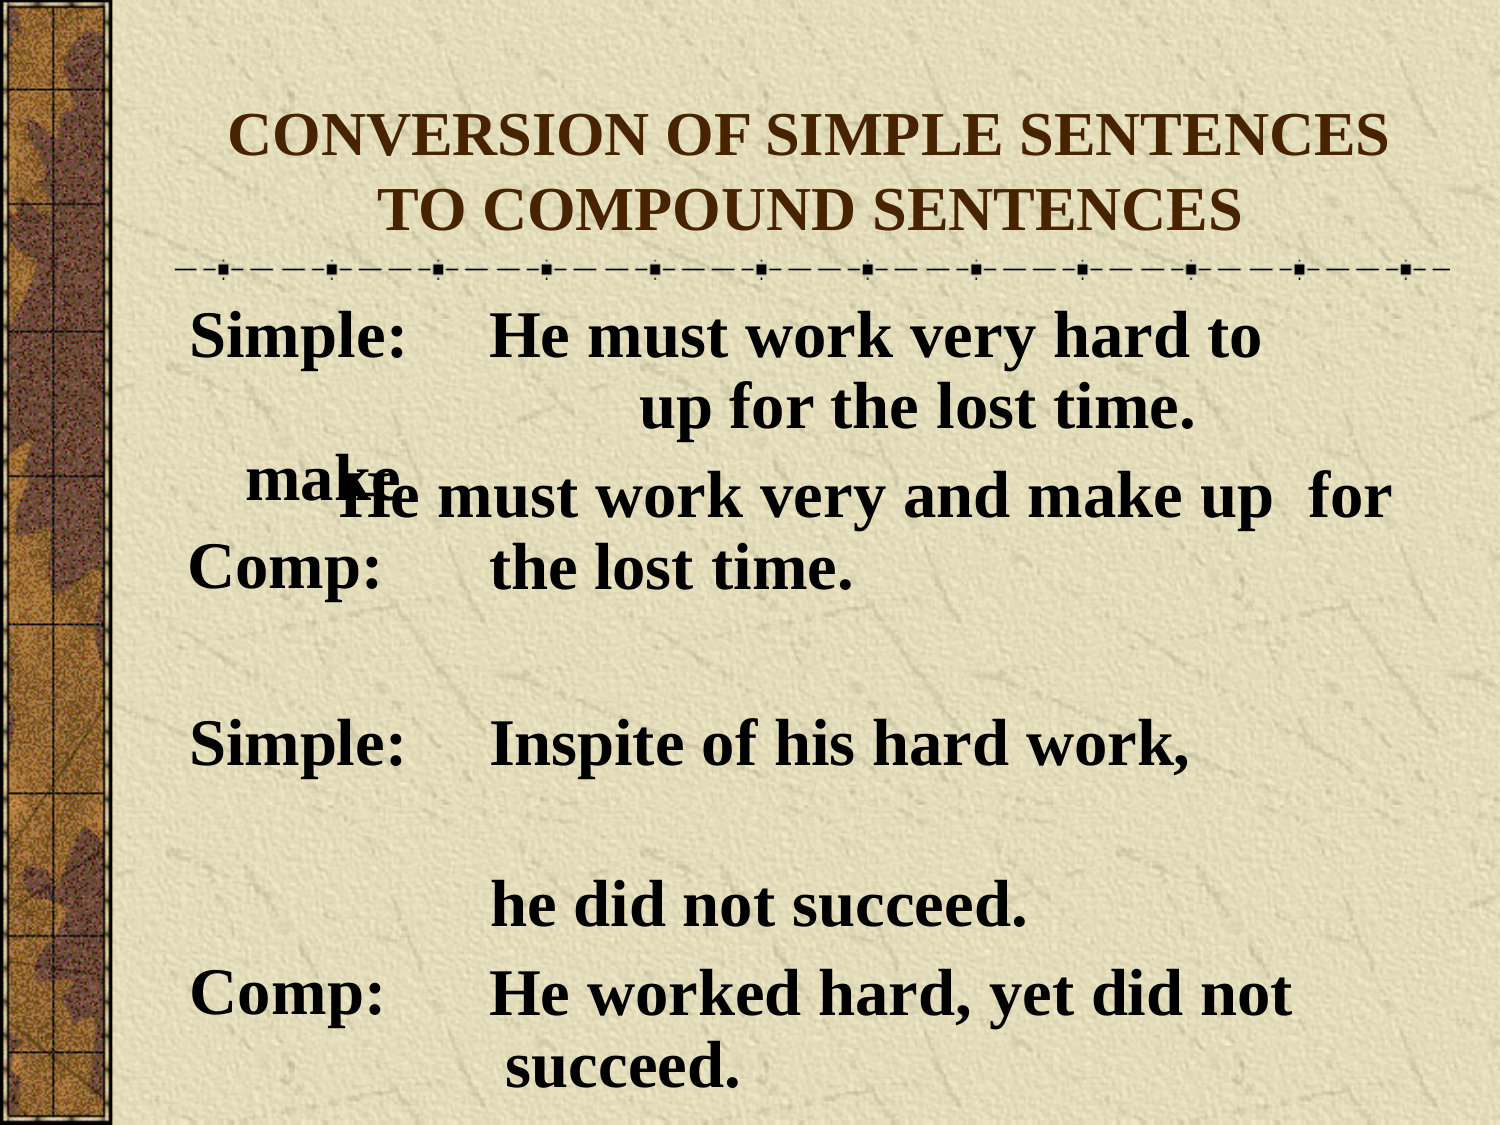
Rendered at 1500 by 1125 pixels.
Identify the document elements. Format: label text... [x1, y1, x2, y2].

text_box Comp: [187, 945, 389, 1028]
picture [0, 0, 1500, 1125]
title CONVERSION OF SIMPLE SENTENCES TO COMPOUND SENTENCES [64, 60, 1436, 279]
text_box he did not succeed. He worked hard, yet did not succeed. [487, 848, 1297, 1101]
text_box Inspite of his hard work, [487, 696, 1195, 779]
text_box Simple: [187, 696, 411, 779]
list He must work very hard to up for the lost time. He must work very and make up for the lost time. [12, 279, 1488, 937]
